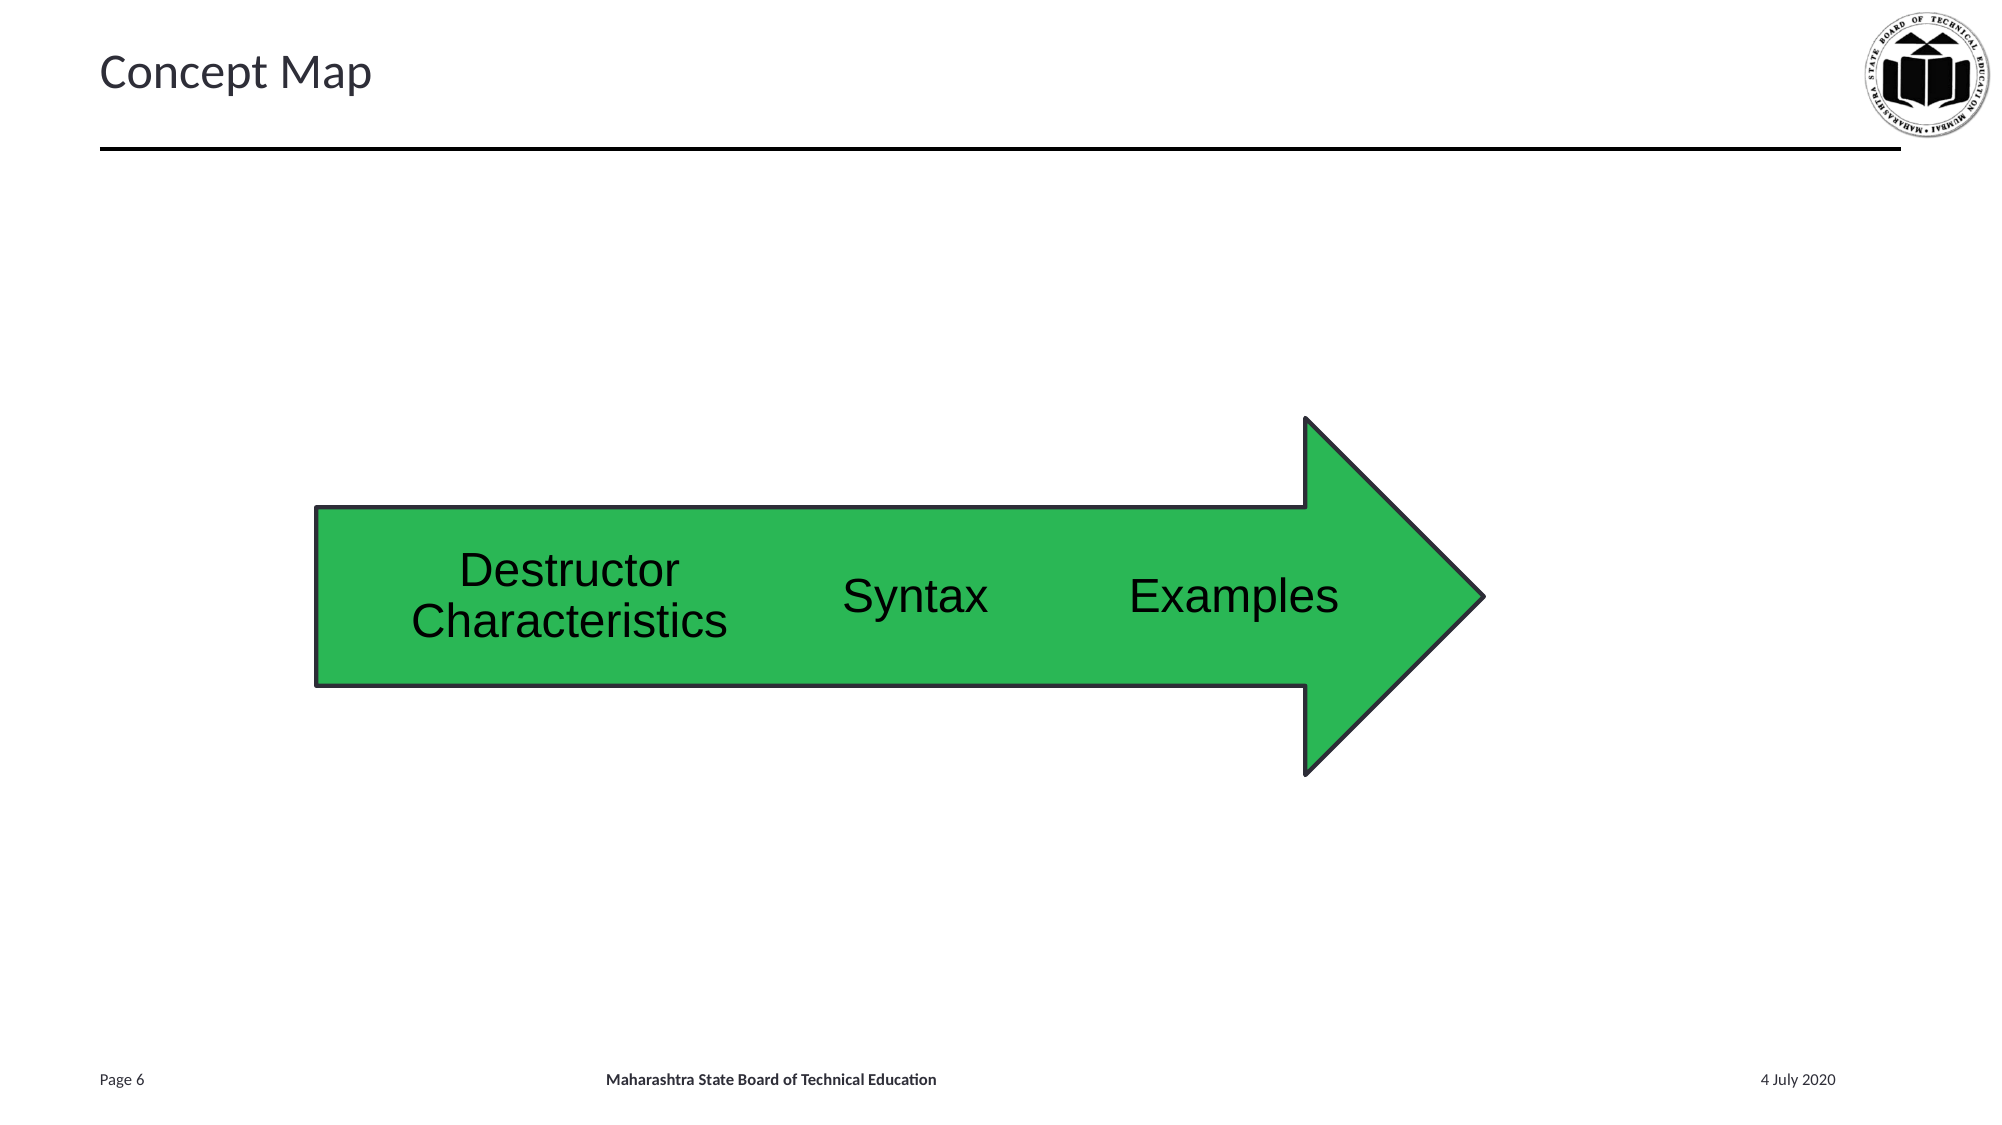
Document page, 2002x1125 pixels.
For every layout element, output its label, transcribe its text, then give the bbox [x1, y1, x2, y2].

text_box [315, 417, 1485, 776]
title Concept Map [99, 48, 1901, 145]
picture [1852, 1, 2001, 149]
